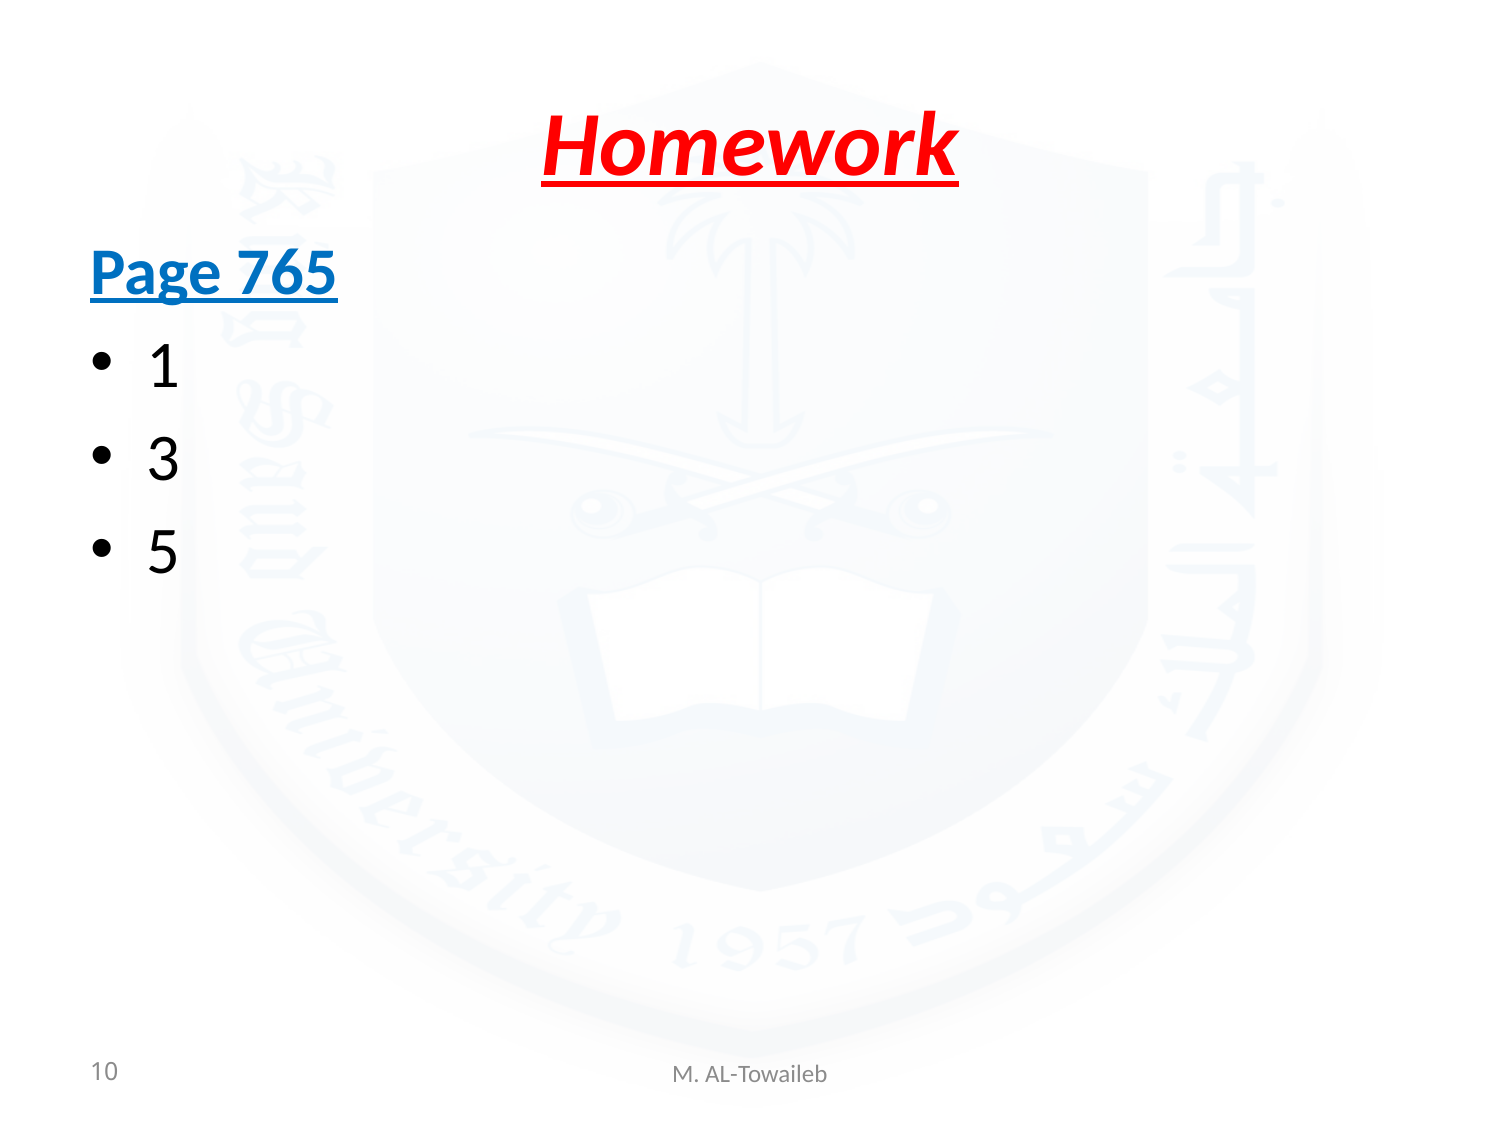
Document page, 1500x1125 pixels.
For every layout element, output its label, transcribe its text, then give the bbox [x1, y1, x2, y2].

footer M. AL-Towaileb [512, 1042, 988, 1103]
slide_number 10 [75, 1042, 425, 1103]
title Homework [75, 45, 1425, 219]
list Page 765 1 3 5 [75, 219, 1425, 1005]
